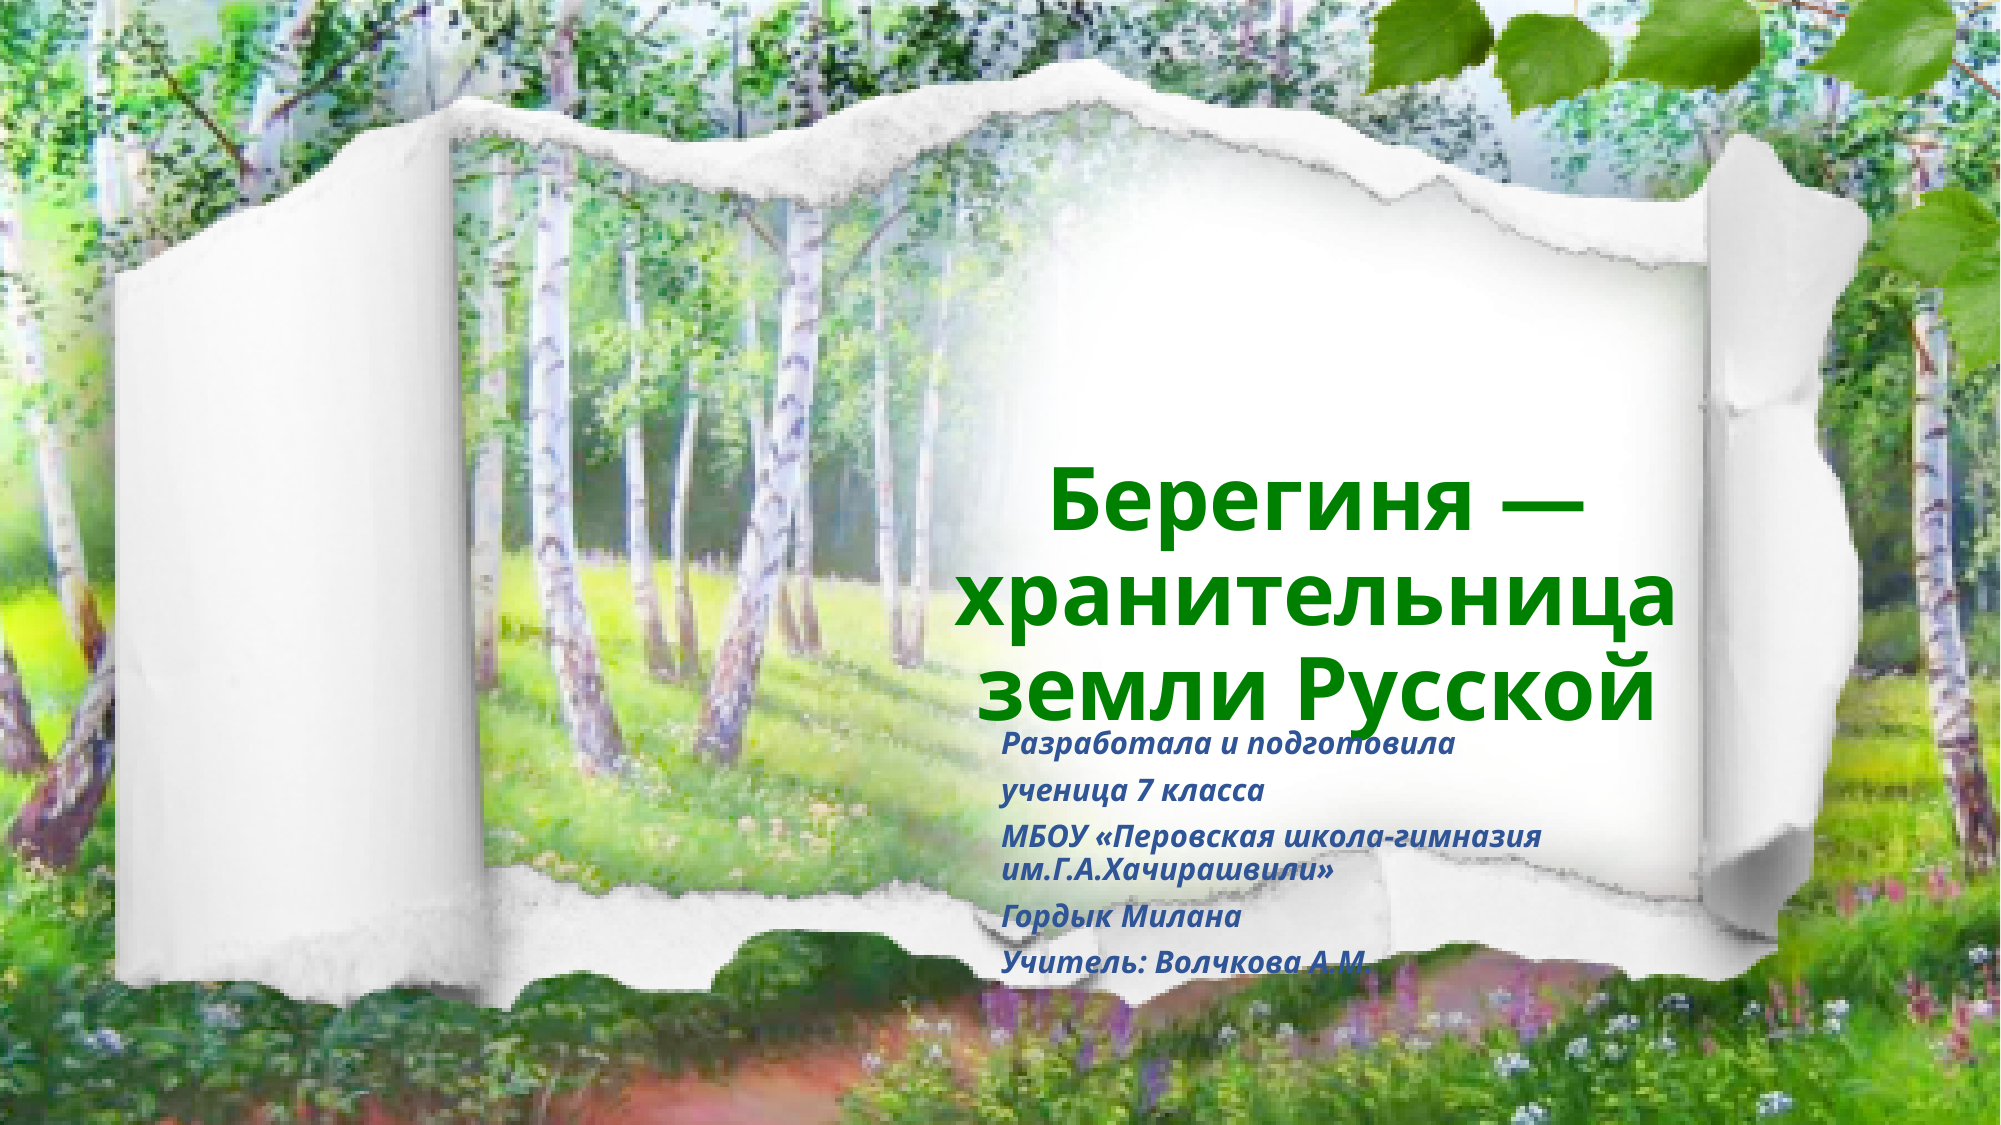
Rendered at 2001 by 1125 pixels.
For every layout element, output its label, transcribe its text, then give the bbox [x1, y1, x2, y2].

subtitle Разработала и подготовила ученица 7 класса МБОУ «Перовская школа-гимназия им.Г.А.Хачирашвили» Гордык Милана Учитель: Волчкова А.М. [985, 720, 1699, 990]
picture [0, 0, 2001, 1125]
title Берегиня — хранительница земли Русской [936, 440, 1699, 832]
